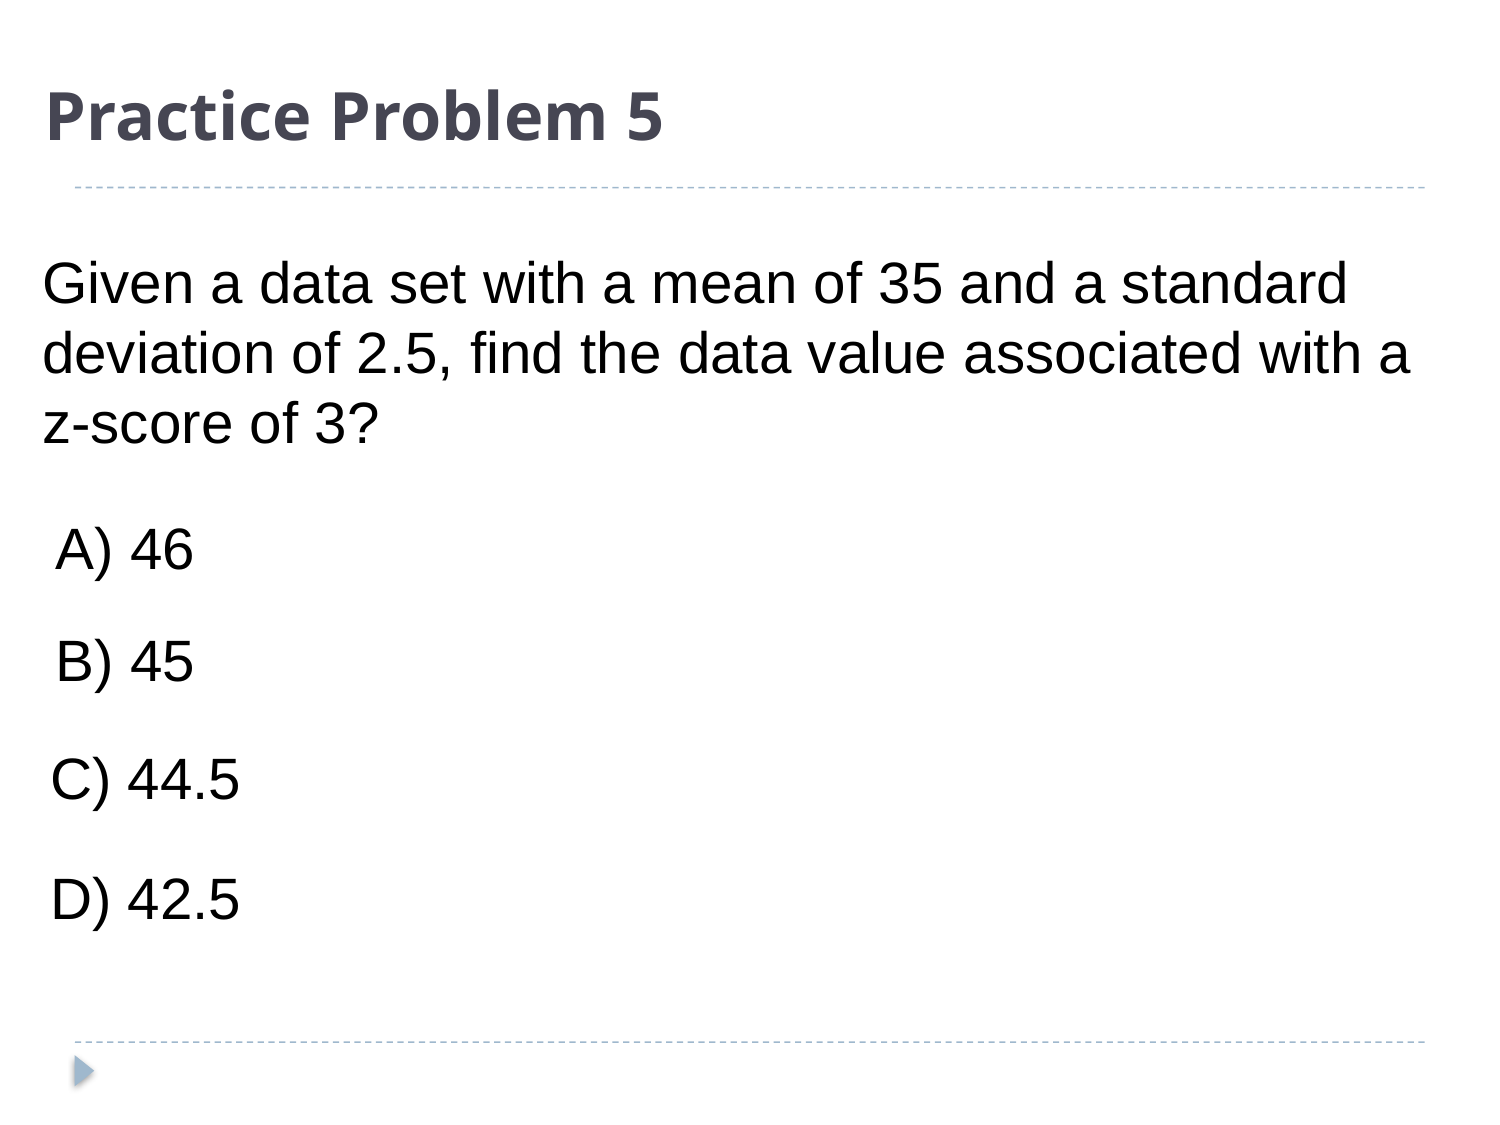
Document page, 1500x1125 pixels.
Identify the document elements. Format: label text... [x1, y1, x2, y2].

text_box A) 46 [41, 503, 526, 589]
text_box Given a data set with a mean of 35 and a standard deviation of 2.5, find the data value associated with a z-score of 3? [27, 237, 1500, 463]
text_box D) 42.5 [35, 853, 550, 939]
text_box C) 44.5 [35, 733, 611, 819]
title Practice Problem 5 [29, 45, 1300, 161]
text_box B) 45 [41, 615, 695, 701]
